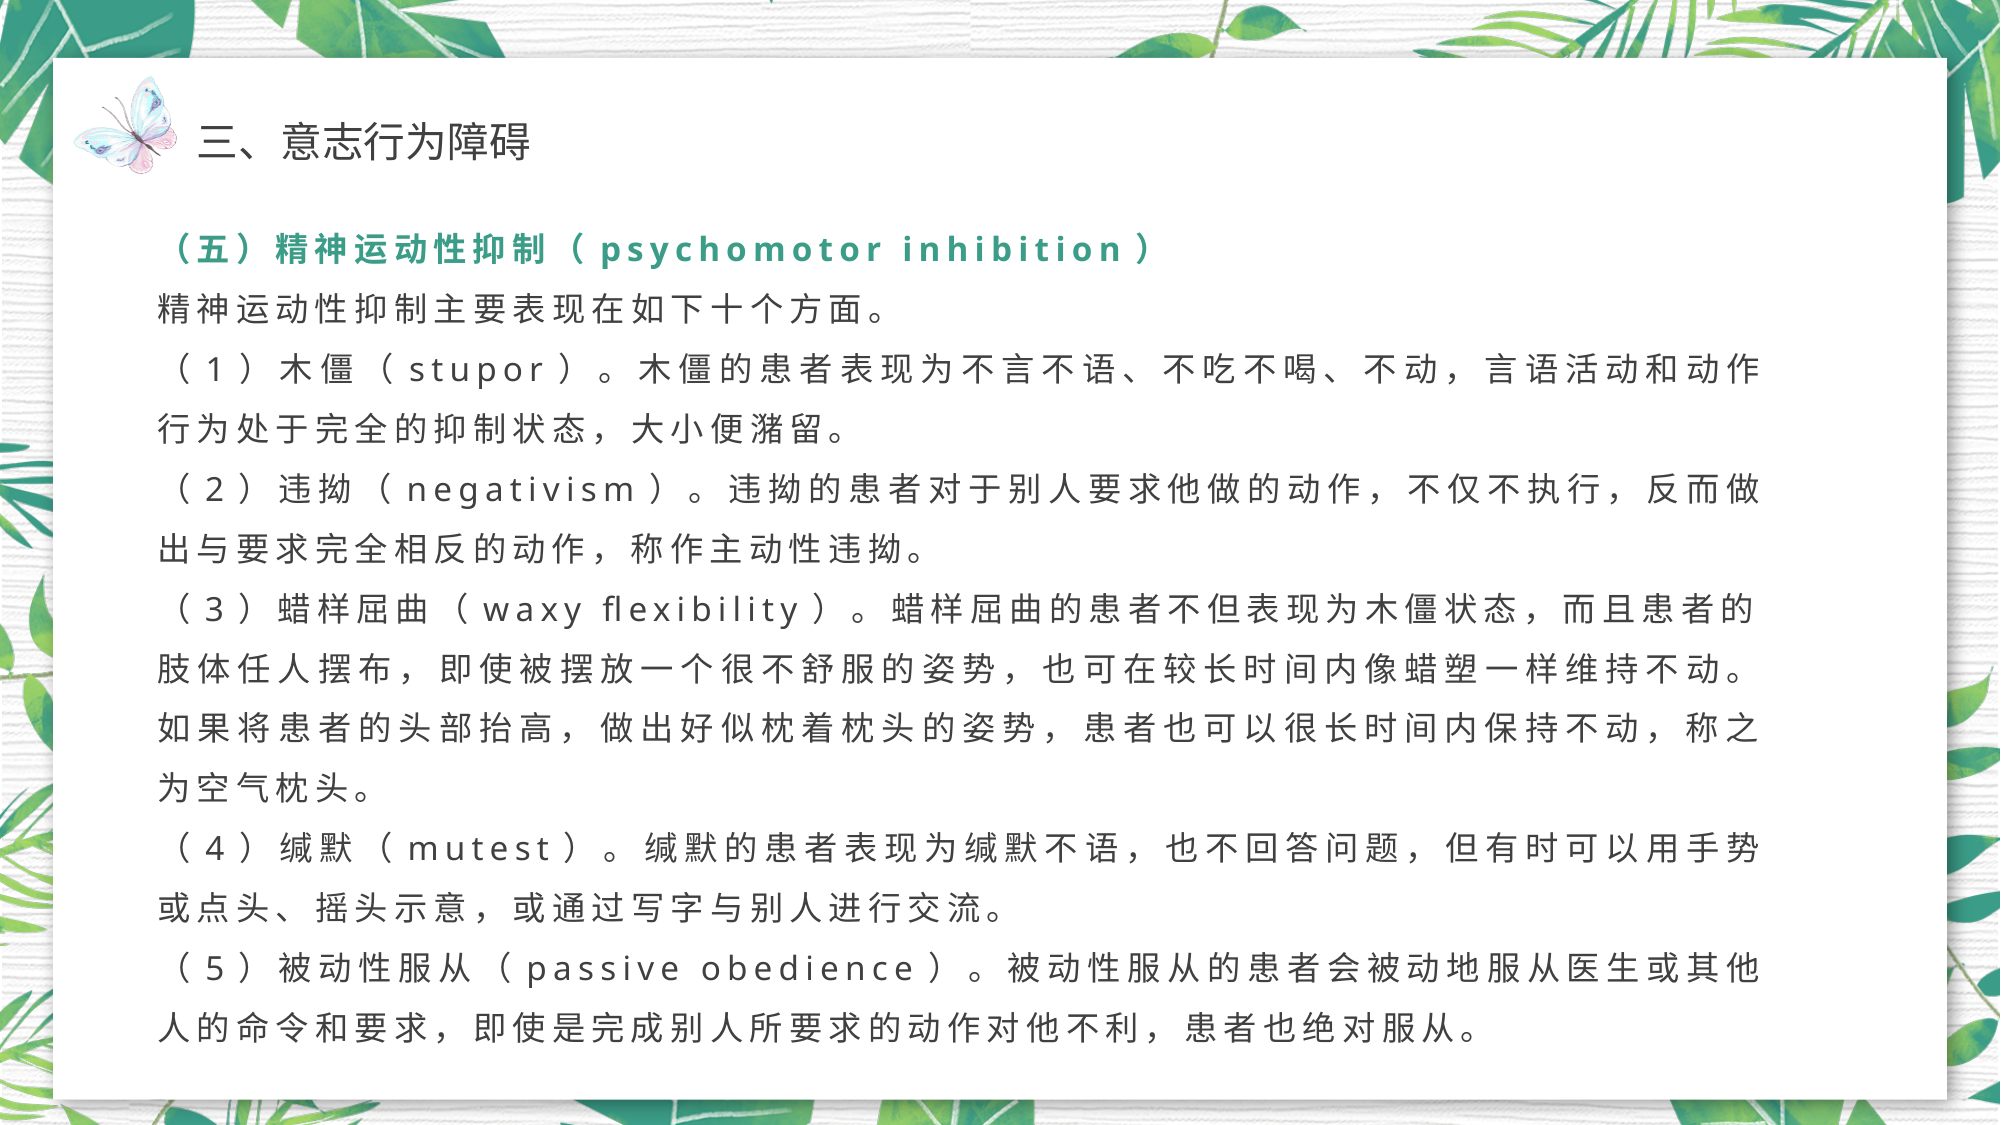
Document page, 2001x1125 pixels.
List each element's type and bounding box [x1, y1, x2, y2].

text_box [0, 0, 2000, 1125]
picture [73, 76, 177, 174]
